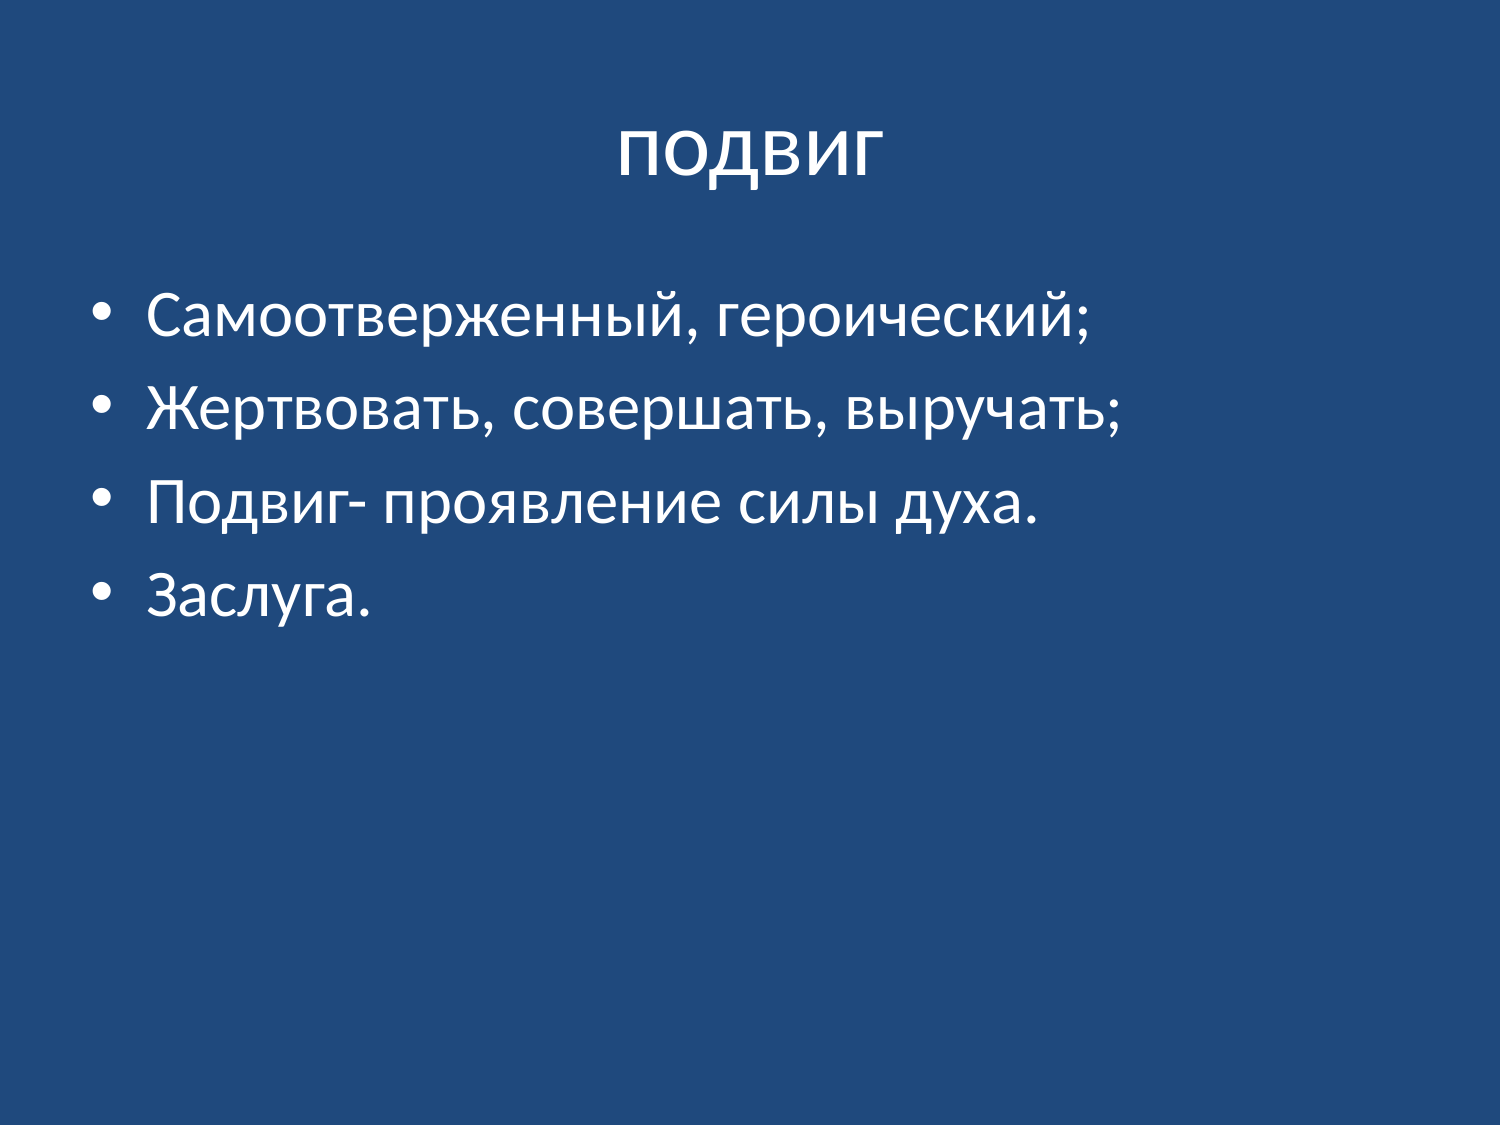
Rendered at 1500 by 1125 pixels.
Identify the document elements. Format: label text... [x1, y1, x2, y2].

list Самоотверженный, героический; Жертвовать, совершать, выручать; Подвиг- проявление силы духа. Заслуга. [75, 262, 1425, 1005]
title подвиг [75, 45, 1425, 233]
